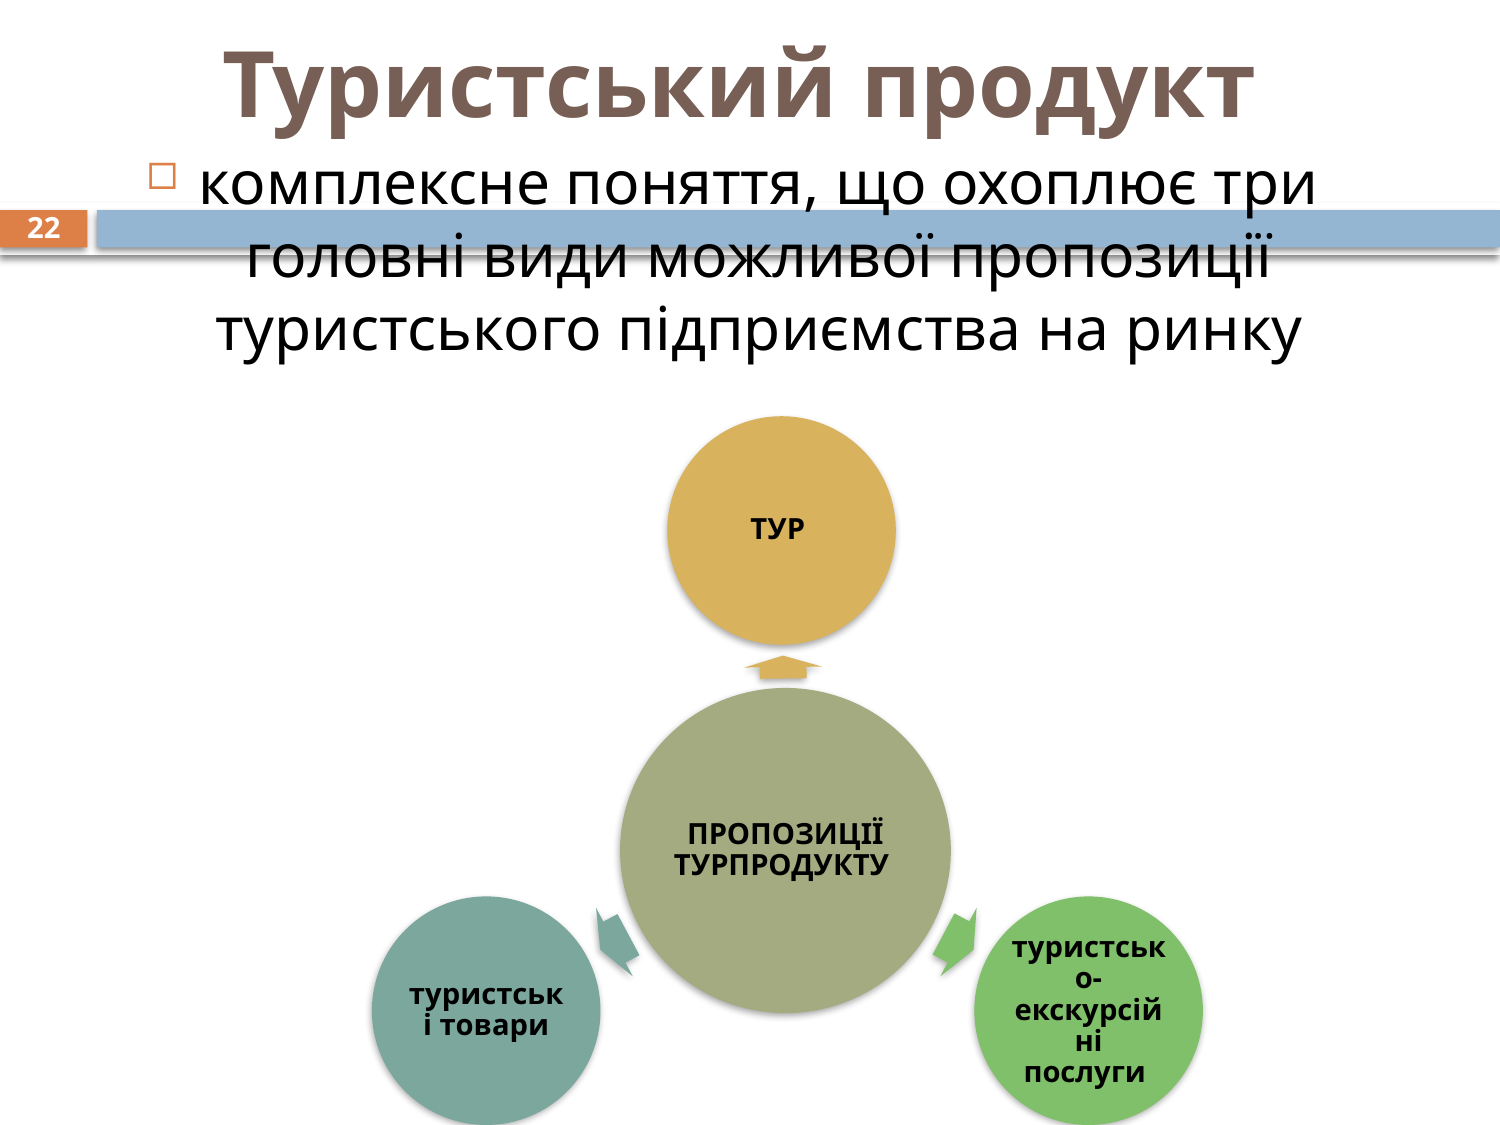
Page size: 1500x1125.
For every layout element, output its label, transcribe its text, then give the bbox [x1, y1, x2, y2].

title Туристський продукт [76, 0, 1427, 163]
slide_number 22 [0, 208, 88, 249]
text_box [182, 415, 1389, 1125]
list комплексне поняття, що охоплює три головні види можливої пропозиції туристського підприємства на ринку [41, 137, 1425, 1063]
